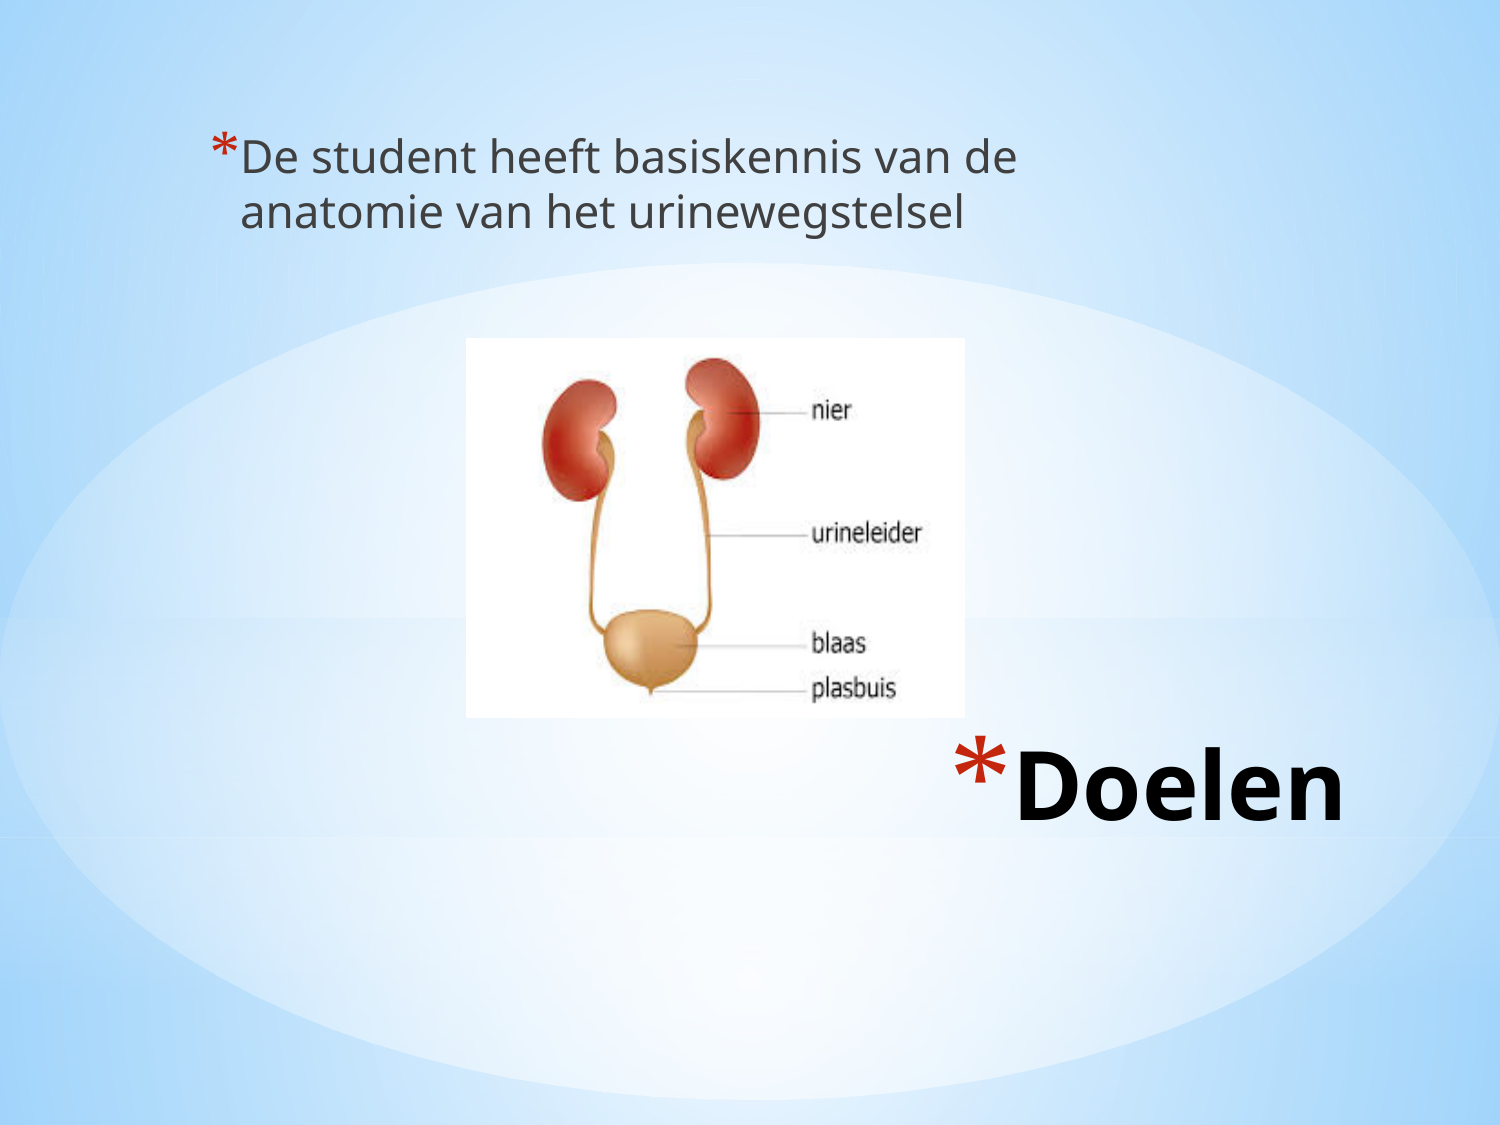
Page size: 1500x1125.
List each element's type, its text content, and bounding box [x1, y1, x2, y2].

picture [466, 337, 966, 718]
title Doelen [294, 717, 1363, 905]
list De student heeft basiskennis van de anatomie van het urinewegstelsel [187, 120, 1238, 690]
